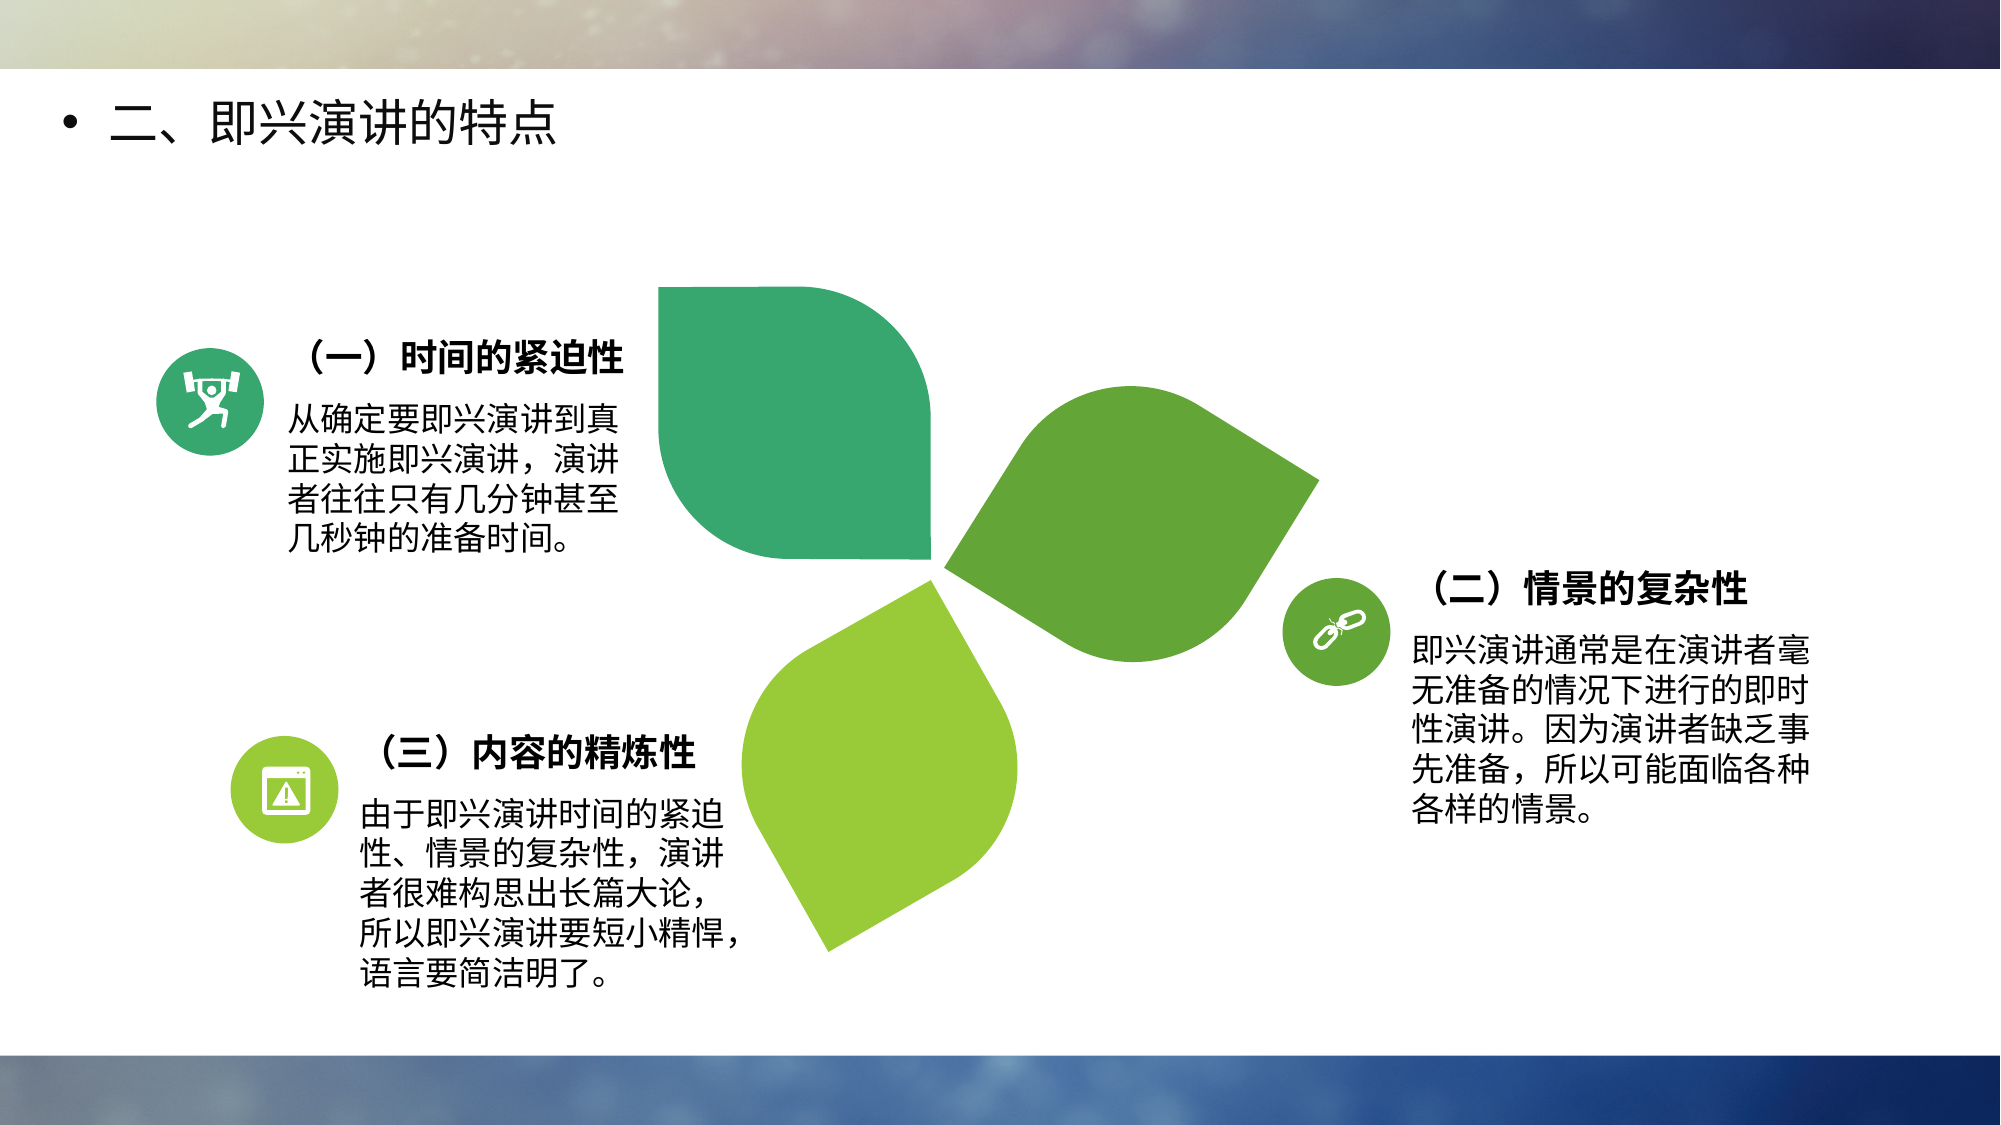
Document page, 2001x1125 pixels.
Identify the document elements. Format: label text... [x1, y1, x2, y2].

text_box [230, 735, 339, 845]
text_box [944, 386, 1320, 663]
text_box [262, 766, 311, 815]
text_box [155, 347, 265, 457]
text_box （二）情景的复杂性 [1403, 554, 1762, 620]
text_box [1313, 609, 1367, 650]
text_box 二、即兴演讲的特点 [46, 84, 794, 160]
picture [0, 1056, 2000, 1125]
text_box 从确定要即兴演讲到真正实施即兴演讲，演讲者往往只有几分钟甚至几秒钟的准备时间。 [279, 390, 638, 578]
text_box [658, 286, 931, 560]
picture [0, 0, 2000, 69]
text_box [183, 371, 241, 429]
text_box [741, 580, 1018, 952]
text_box 由于即兴演讲时间的紧迫性、情景的复杂性，演讲者很难构思出长篇大论，所以即兴演讲要短小精悍，语言要简洁明了。 [351, 784, 738, 1010]
text_box （三）内容的精炼性 [351, 718, 710, 784]
text_box [1282, 577, 1391, 687]
text_box （一）时间的紧迫性 [279, 323, 638, 389]
text_box 即兴演讲通常是在演讲者毫无准备的情况下进行的即时性演讲。因为演讲者缺乏事先准备，所以可能面临各种各样的情景。 [1403, 621, 1846, 884]
